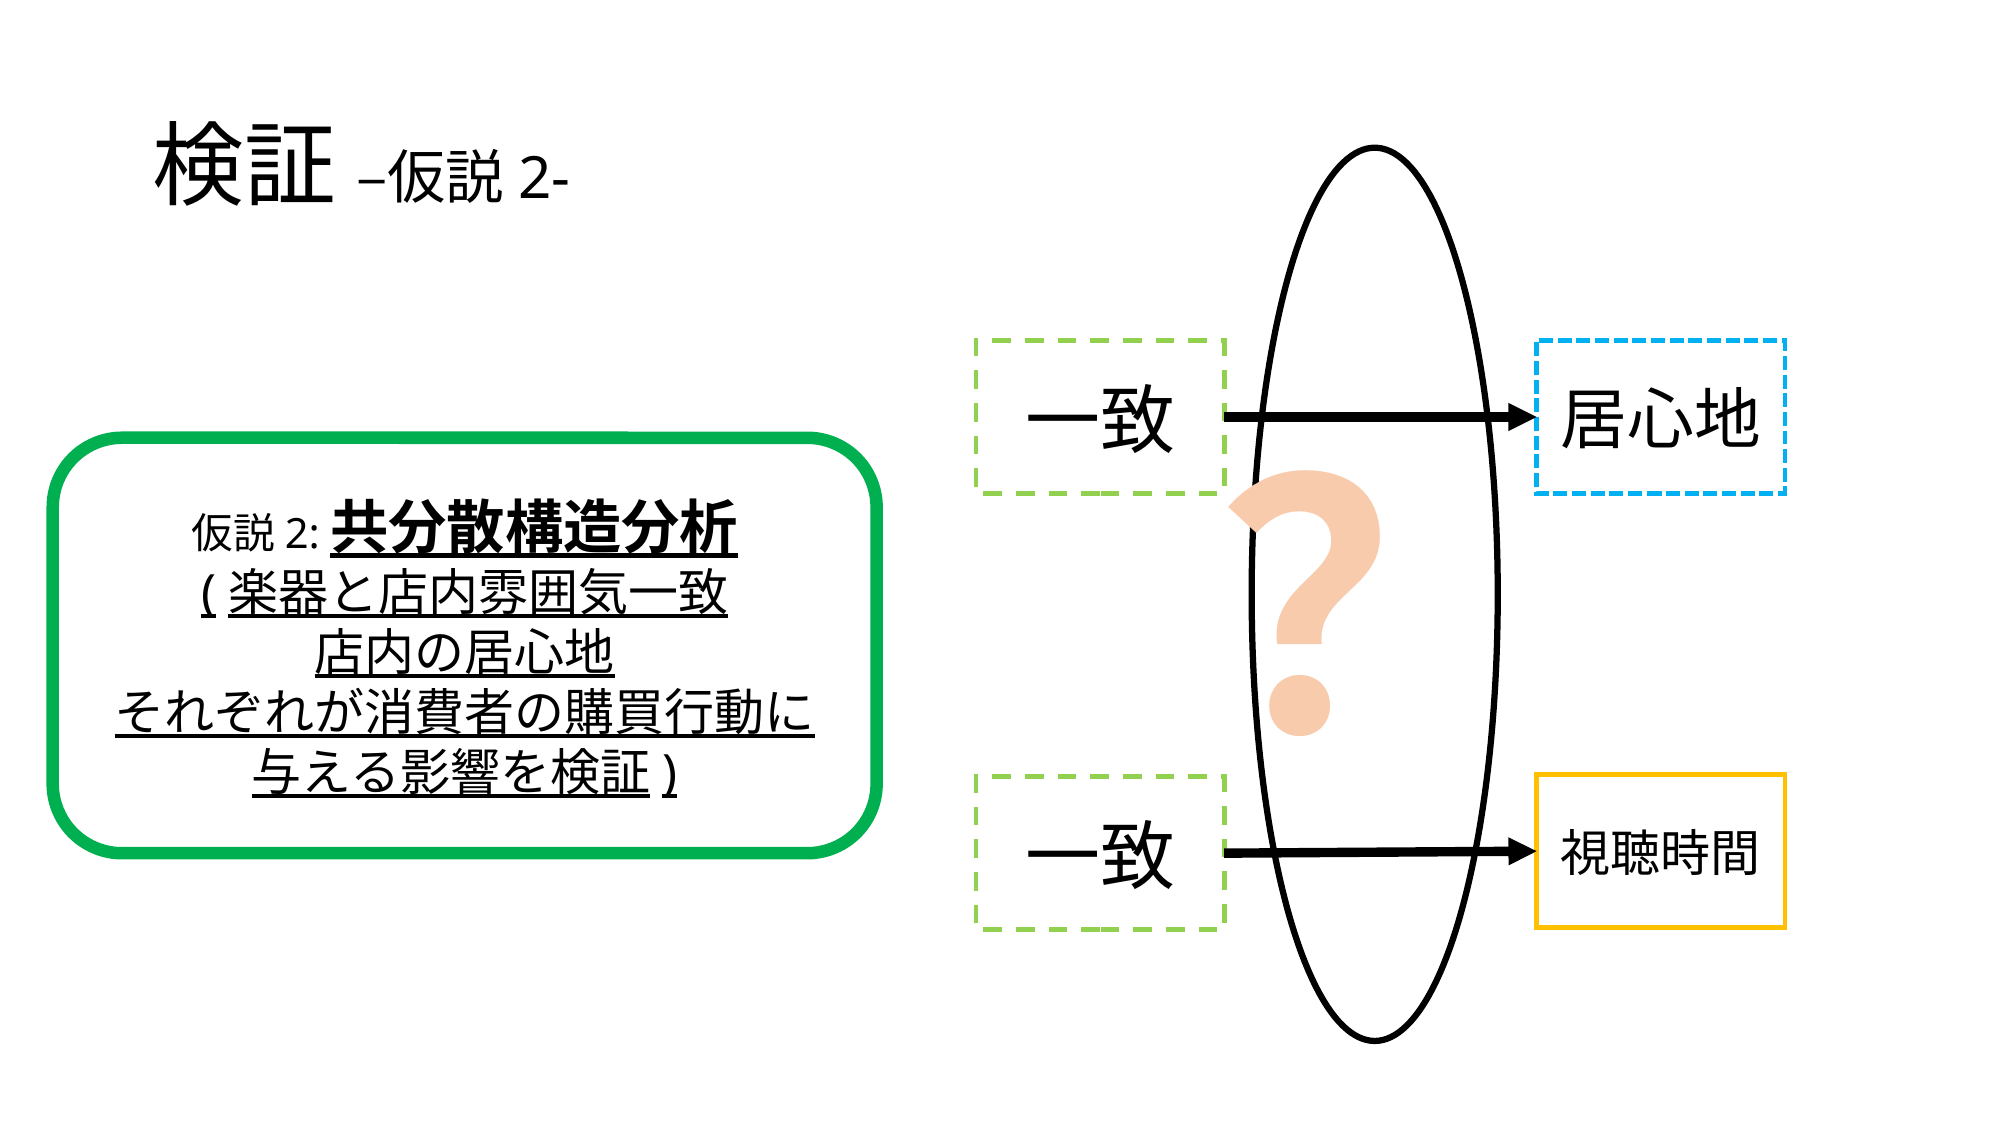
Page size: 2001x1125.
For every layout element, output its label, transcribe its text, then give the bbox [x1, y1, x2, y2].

text_box 居心地 [1536, 339, 1786, 495]
text_box 視聴時間 [1536, 773, 1786, 929]
title 検証 –仮説2- [137, 59, 1863, 278]
text_box [1274, 857, 1476, 1042]
text_box [1265, 278, 1484, 380]
text_box [1266, 811, 1484, 848]
text_box 一致 [975, 339, 1225, 495]
text_box 仮説2:共分散構造分析 (楽器と店内雰囲気一致 店内の居心地 それぞれが消費者の購買行動に 与える影響を検証) [51, 436, 878, 855]
text_box ？ [1202, 418, 1556, 811]
text_box 一致 [975, 775, 1225, 931]
text_box ？ [1225, 380, 1536, 416]
